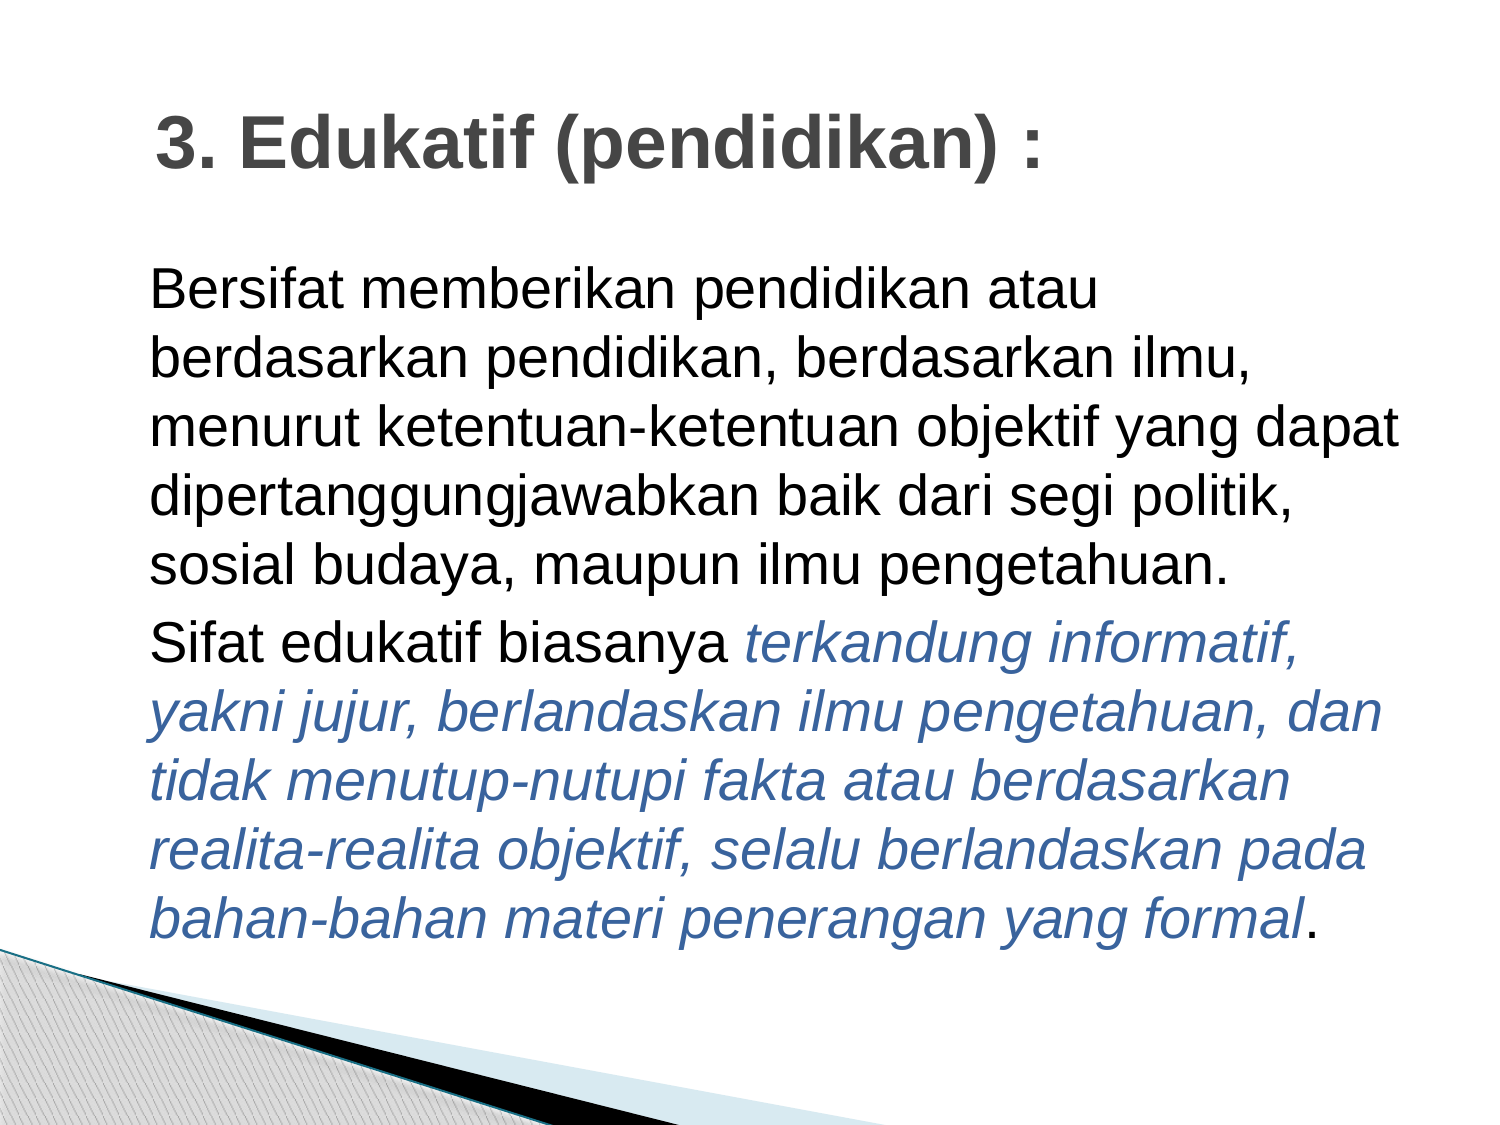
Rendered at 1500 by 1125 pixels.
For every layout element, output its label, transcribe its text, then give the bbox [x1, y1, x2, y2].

title 3. Edukatif (pendidikan) : [140, 45, 1425, 233]
list Bersifat memberikan pendidikan atau berdasarkan pendidikan, berdasarkan ilmu, menurut ketentuan-ketentuan objektif yang dapat dipertanggungjawabkan baik dari segi politik, sosial budaya, maupun ilmu pengetahuan. Sifat edukatif biasanya terkandung informatif, yakni jujur, berlandaskan ilmu pengetahuan, dan tidak menutup-nutupi fakta atau berdasarkan realita-realita objektif, selalu berlandaskan pada bahan-bahan materi penerangan yang formal. [75, 243, 1425, 986]
